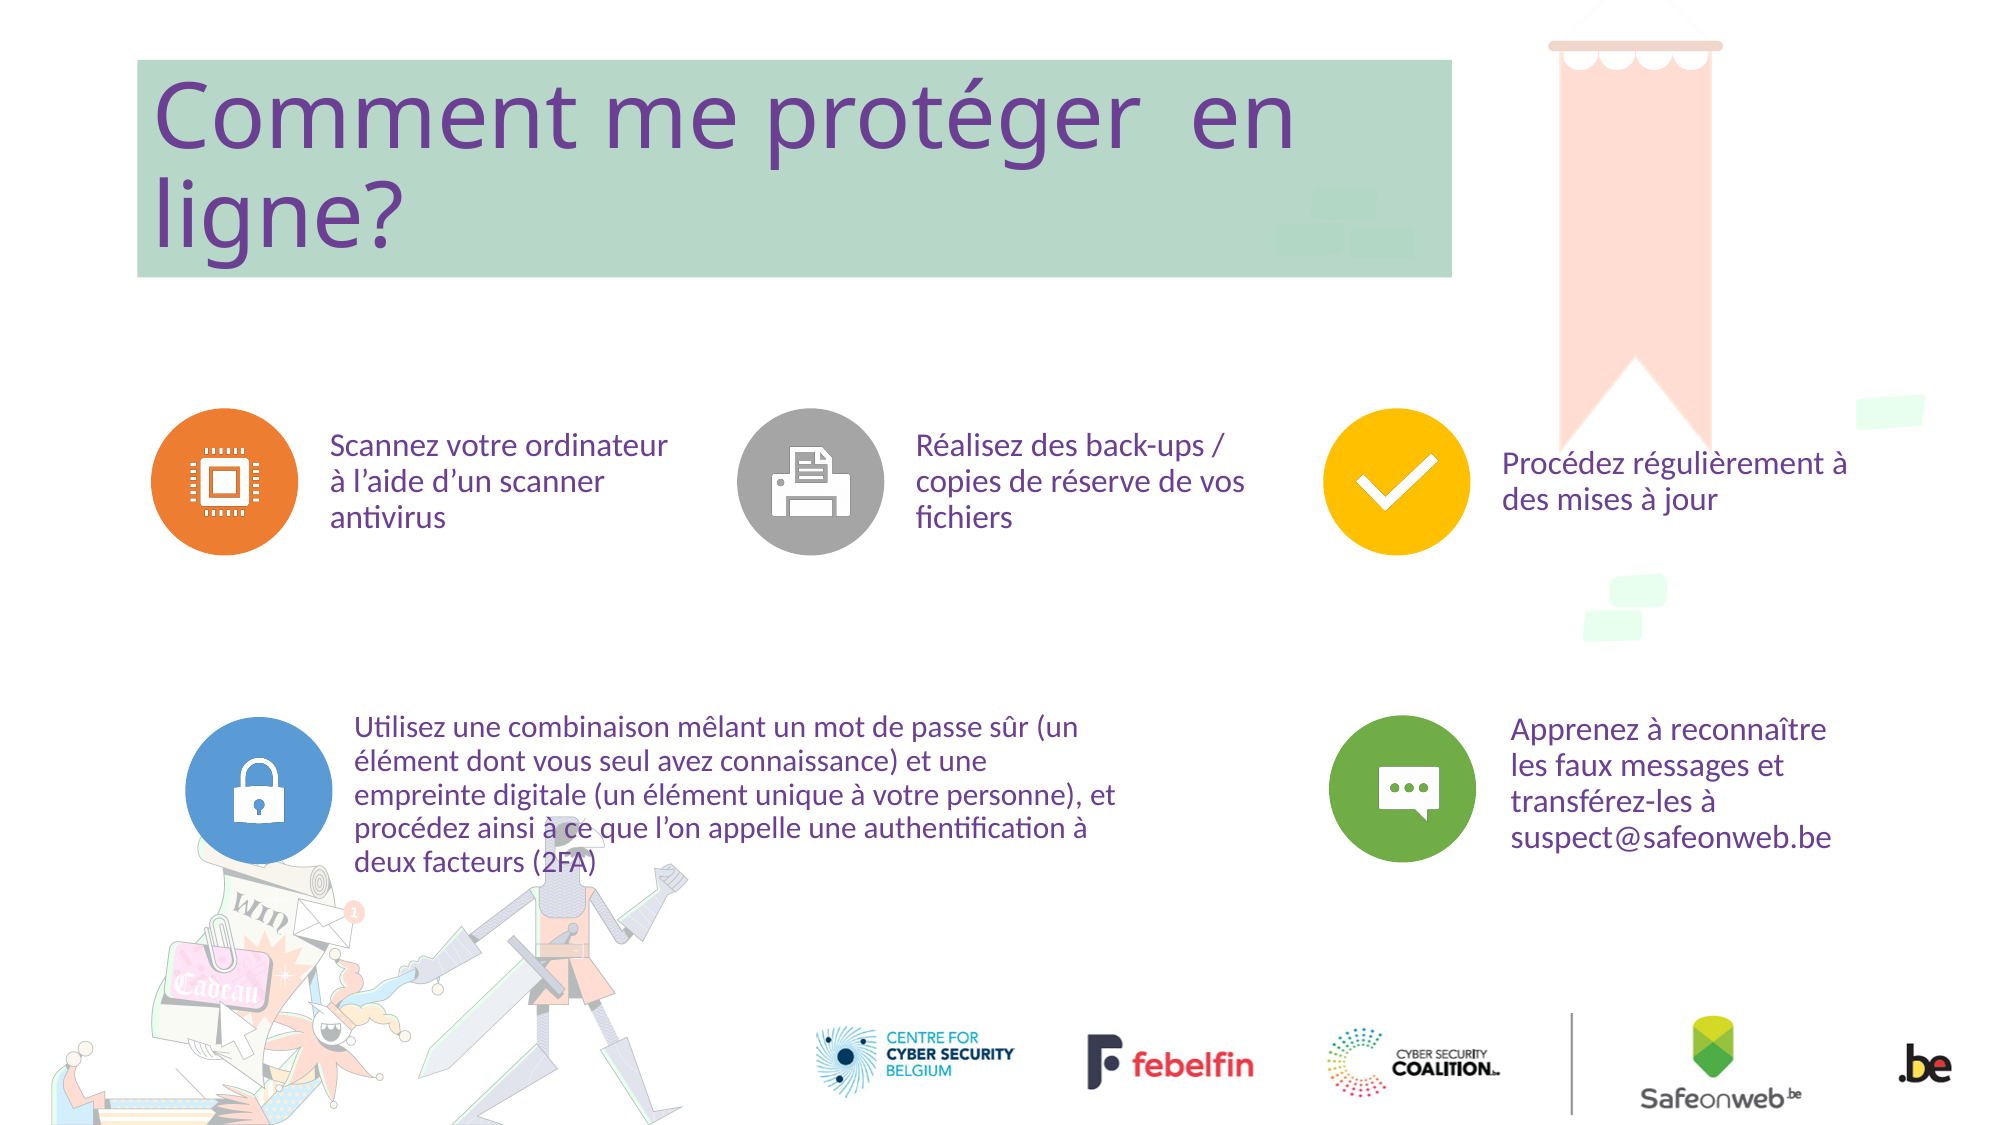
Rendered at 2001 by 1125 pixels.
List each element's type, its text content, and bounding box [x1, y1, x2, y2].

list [137, 299, 1863, 1014]
title Comment me protéger en ligne? [137, 59, 1452, 278]
picture [802, 1013, 2000, 1117]
